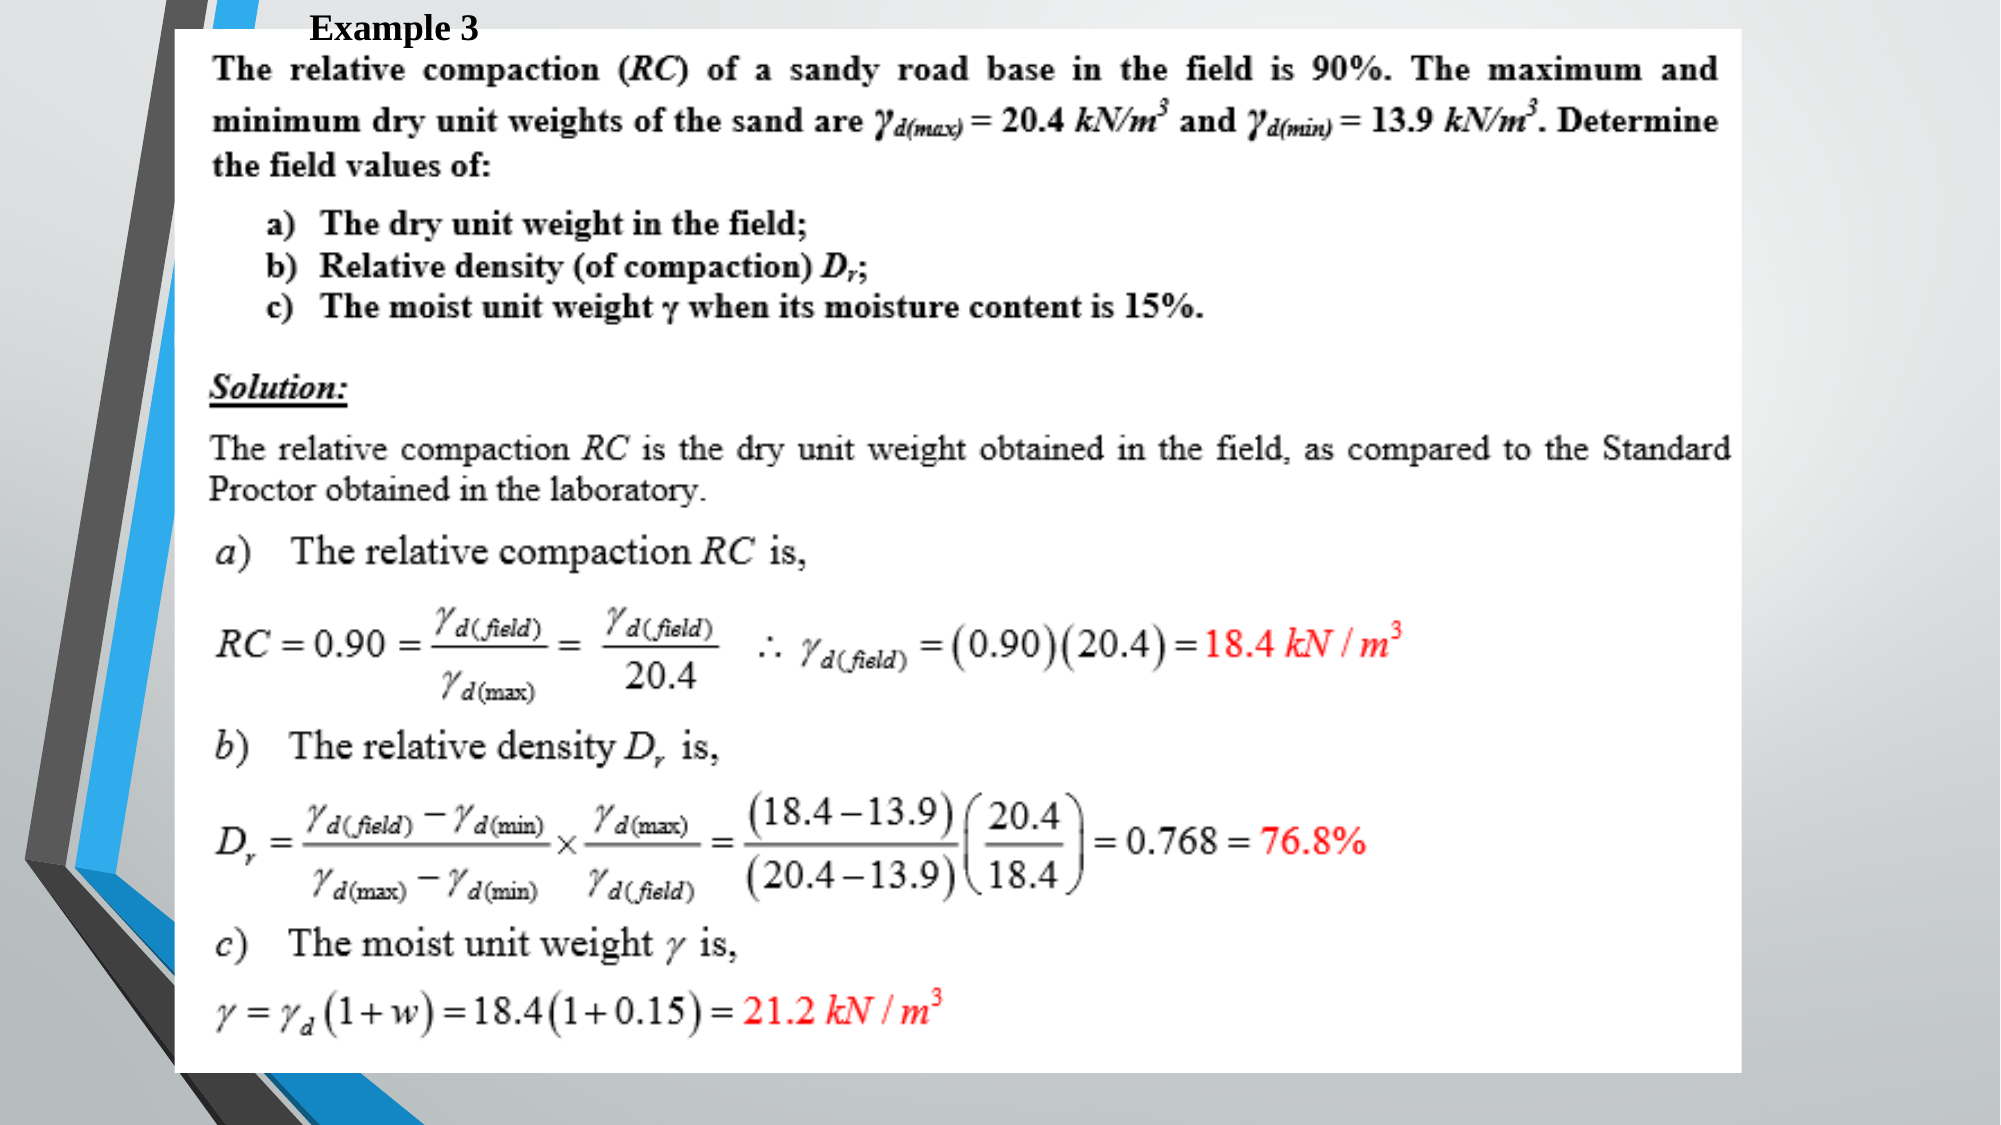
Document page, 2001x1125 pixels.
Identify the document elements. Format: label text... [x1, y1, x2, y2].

text_box Example 3 [294, 0, 520, 28]
picture [174, 28, 1742, 1073]
